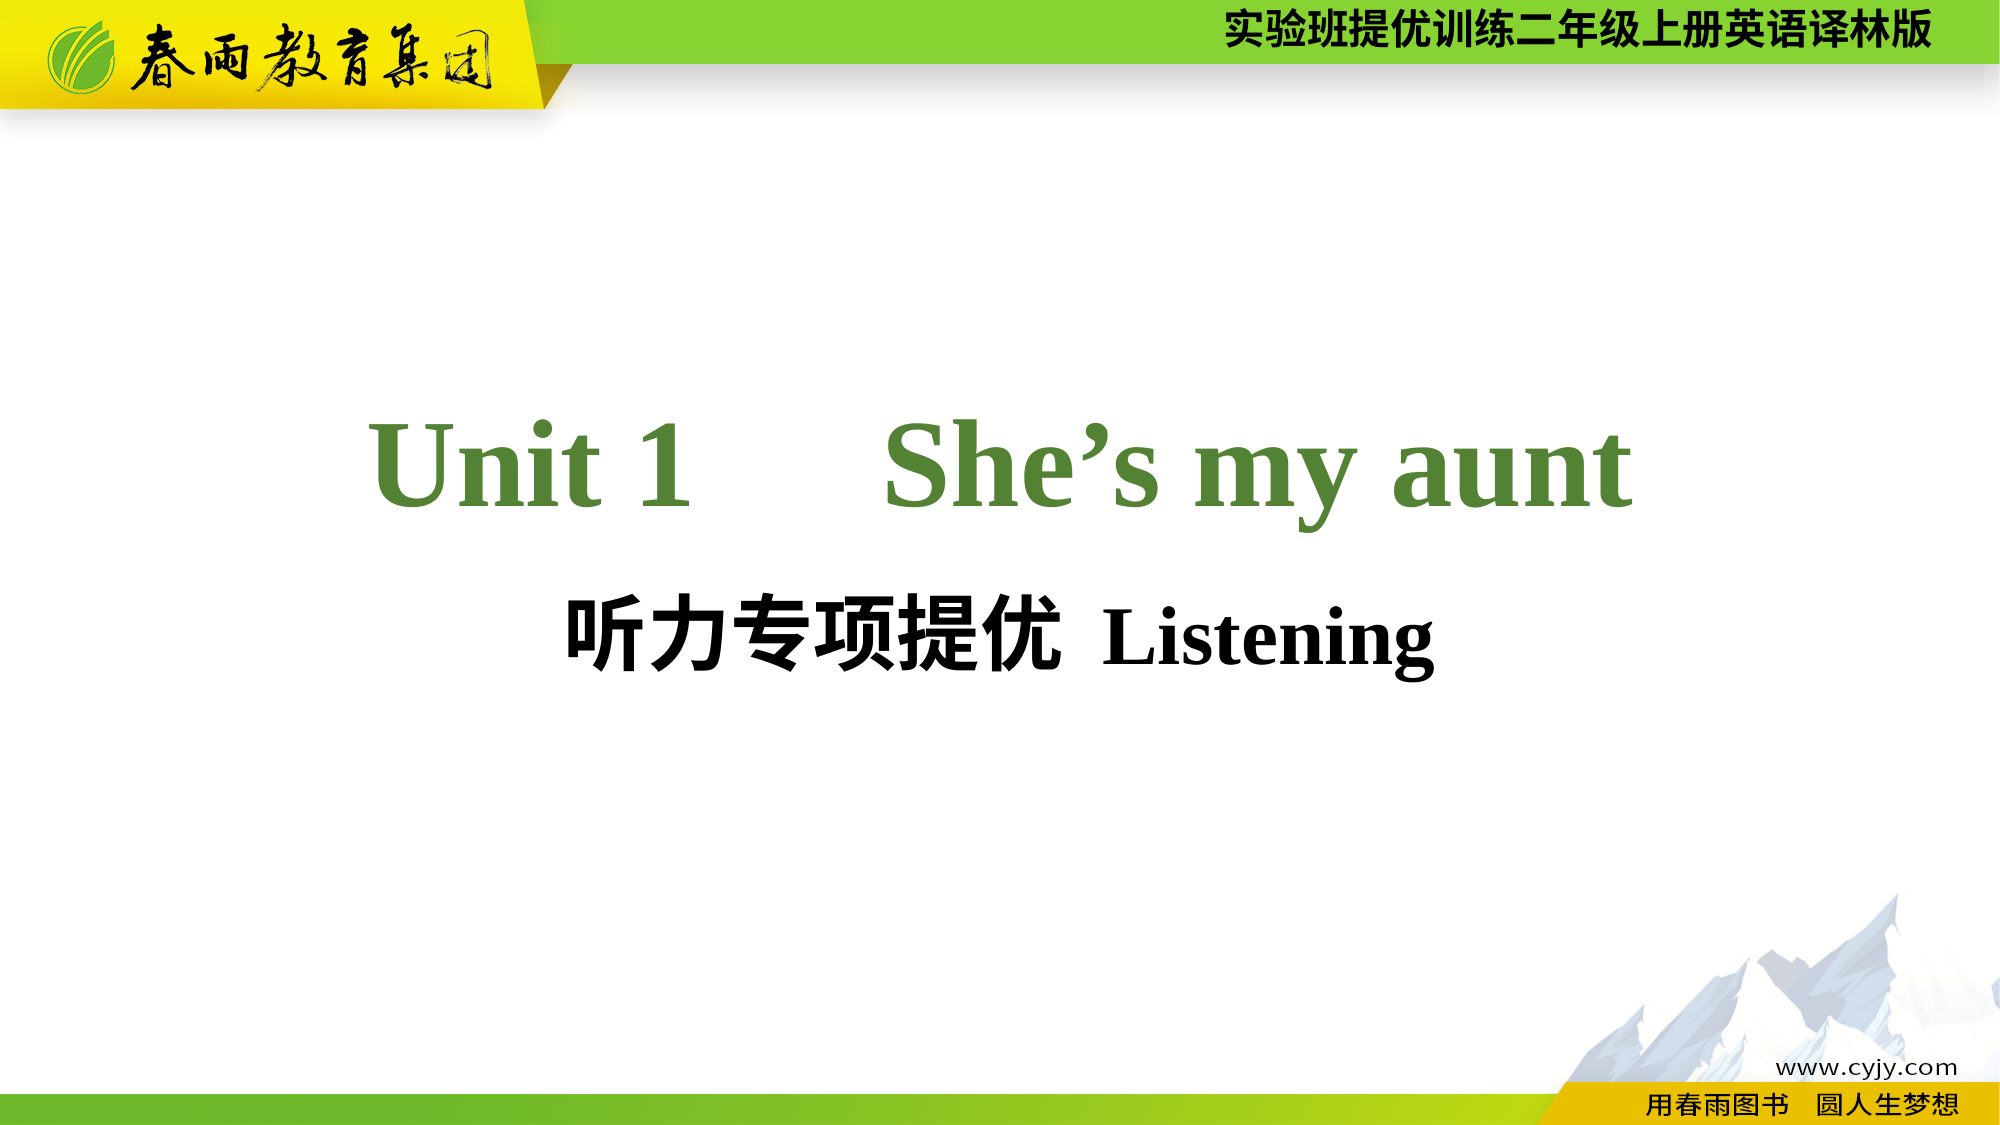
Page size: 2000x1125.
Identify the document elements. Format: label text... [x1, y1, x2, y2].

text_box Unit 1 She’s my aunt 听力专项提优 Listening [0, 298, 2000, 689]
picture [0, 689, 2000, 1125]
picture [0, 0, 2000, 298]
